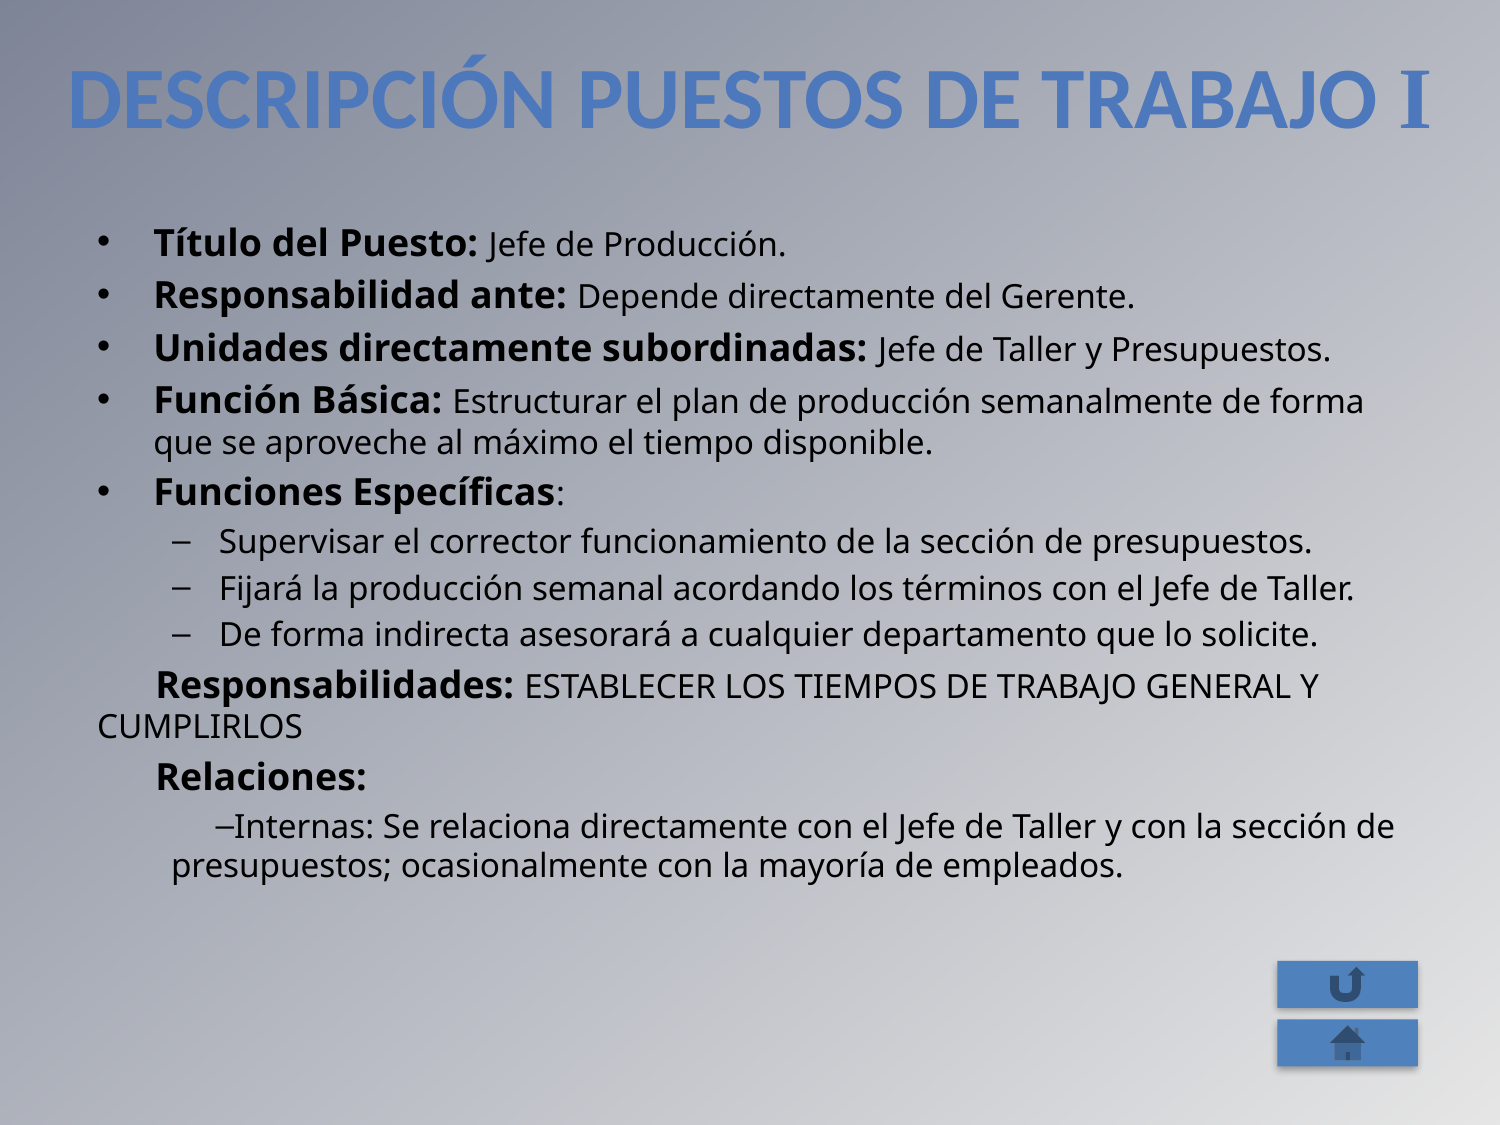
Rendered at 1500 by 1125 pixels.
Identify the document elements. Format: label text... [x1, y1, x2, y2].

title Descripción Puestos de Trabajo I [46, 0, 1454, 188]
list Título del Puesto: Jefe de Producción. Responsabilidad ante: Depende directamente del Gerente. Unidades directamente subordinadas: Jefe de Taller y Presupuestos. Función Básica: Estructurar el plan de producción semanalmente de forma que se aproveche al máximo el tiempo disponible. Funciones Específicas: Supervisar el corrector funcionamiento de la sección de presupuestos. Fijará la producción semanal acordando los términos con el Jefe de Taller. De forma indirecta asesorará a cualquier departamento que lo solicite. Responsabilidades: ESTABLECER LOS TIEMPOS DE TRABAJO GENERAL Y CUMPLIRLOS Relaciones: Internas: Se relaciona directamente con el Jefe de Taller y con la sección de presupuestos; ocasionalmente con la mayoría de empleados. [82, 210, 1432, 954]
text_box [1275, 1017, 1420, 1068]
text_box [1275, 959, 1420, 1010]
